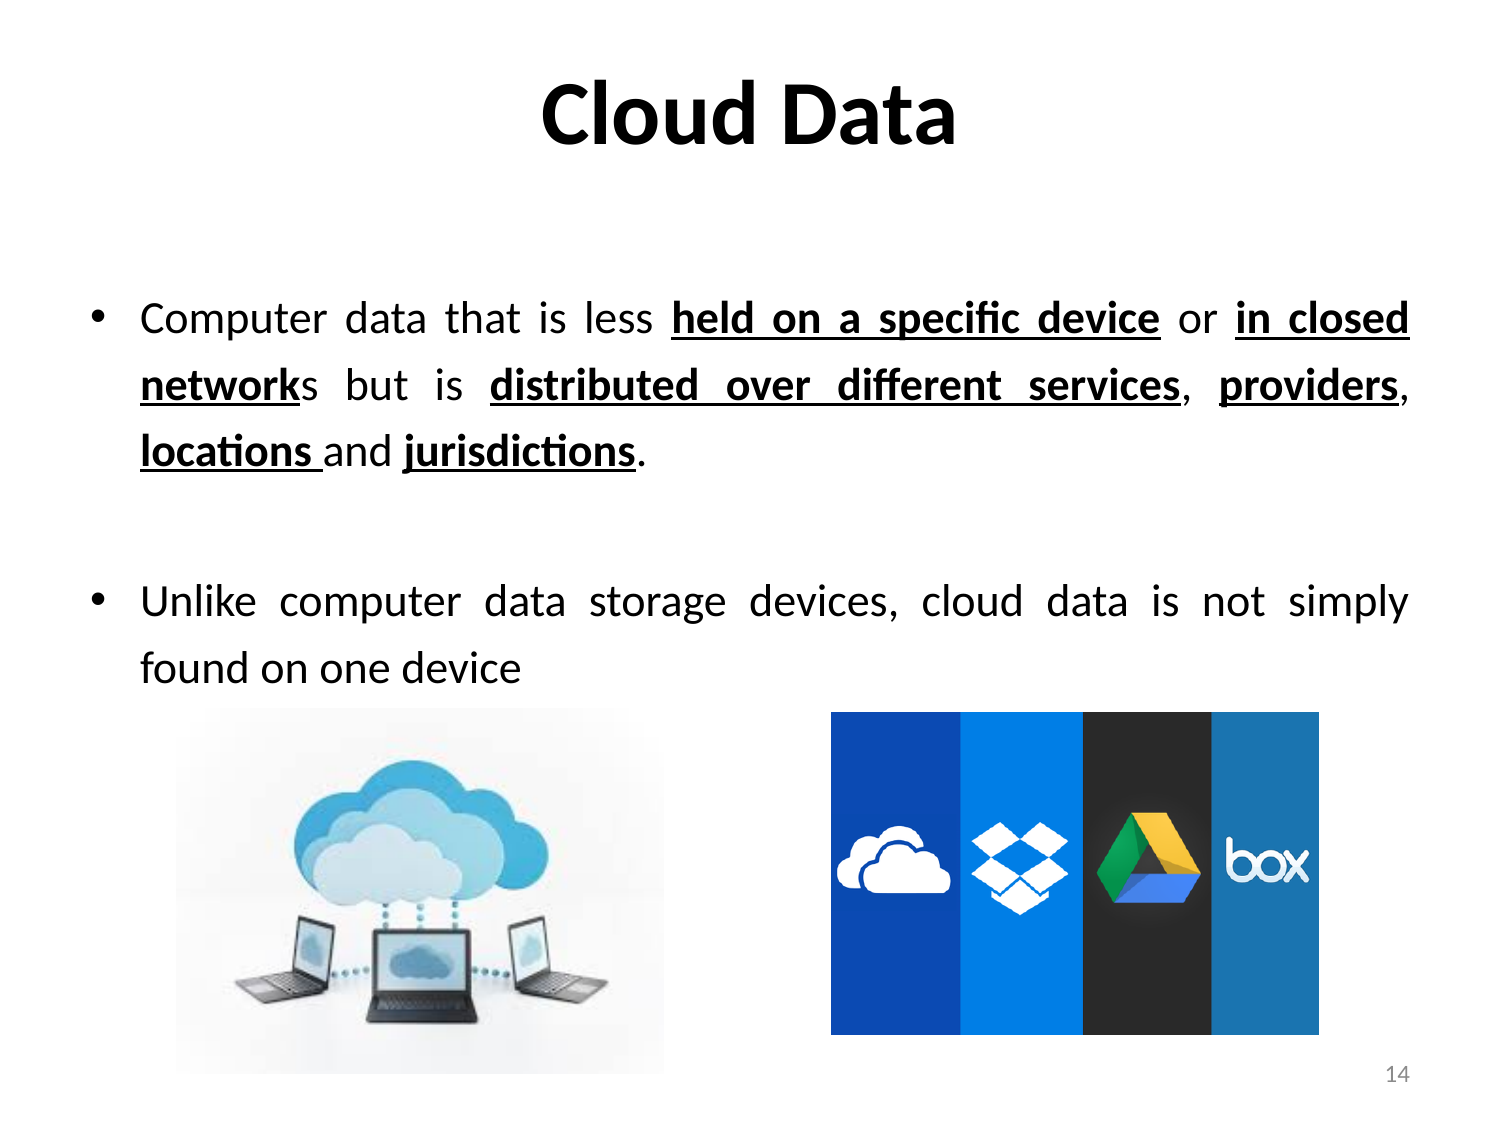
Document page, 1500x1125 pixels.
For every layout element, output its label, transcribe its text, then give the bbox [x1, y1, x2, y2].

list Computer data that is less held on a specific device or in closed networks but is distributed over different services, providers, locations and jurisdictions. Unlike computer data storage devices, cloud data is not simply found on one device [75, 269, 1425, 701]
picture [831, 712, 1319, 1035]
slide_number 14 [1074, 1042, 1425, 1103]
title Cloud Data [75, 45, 1425, 233]
picture [176, 708, 664, 1074]
